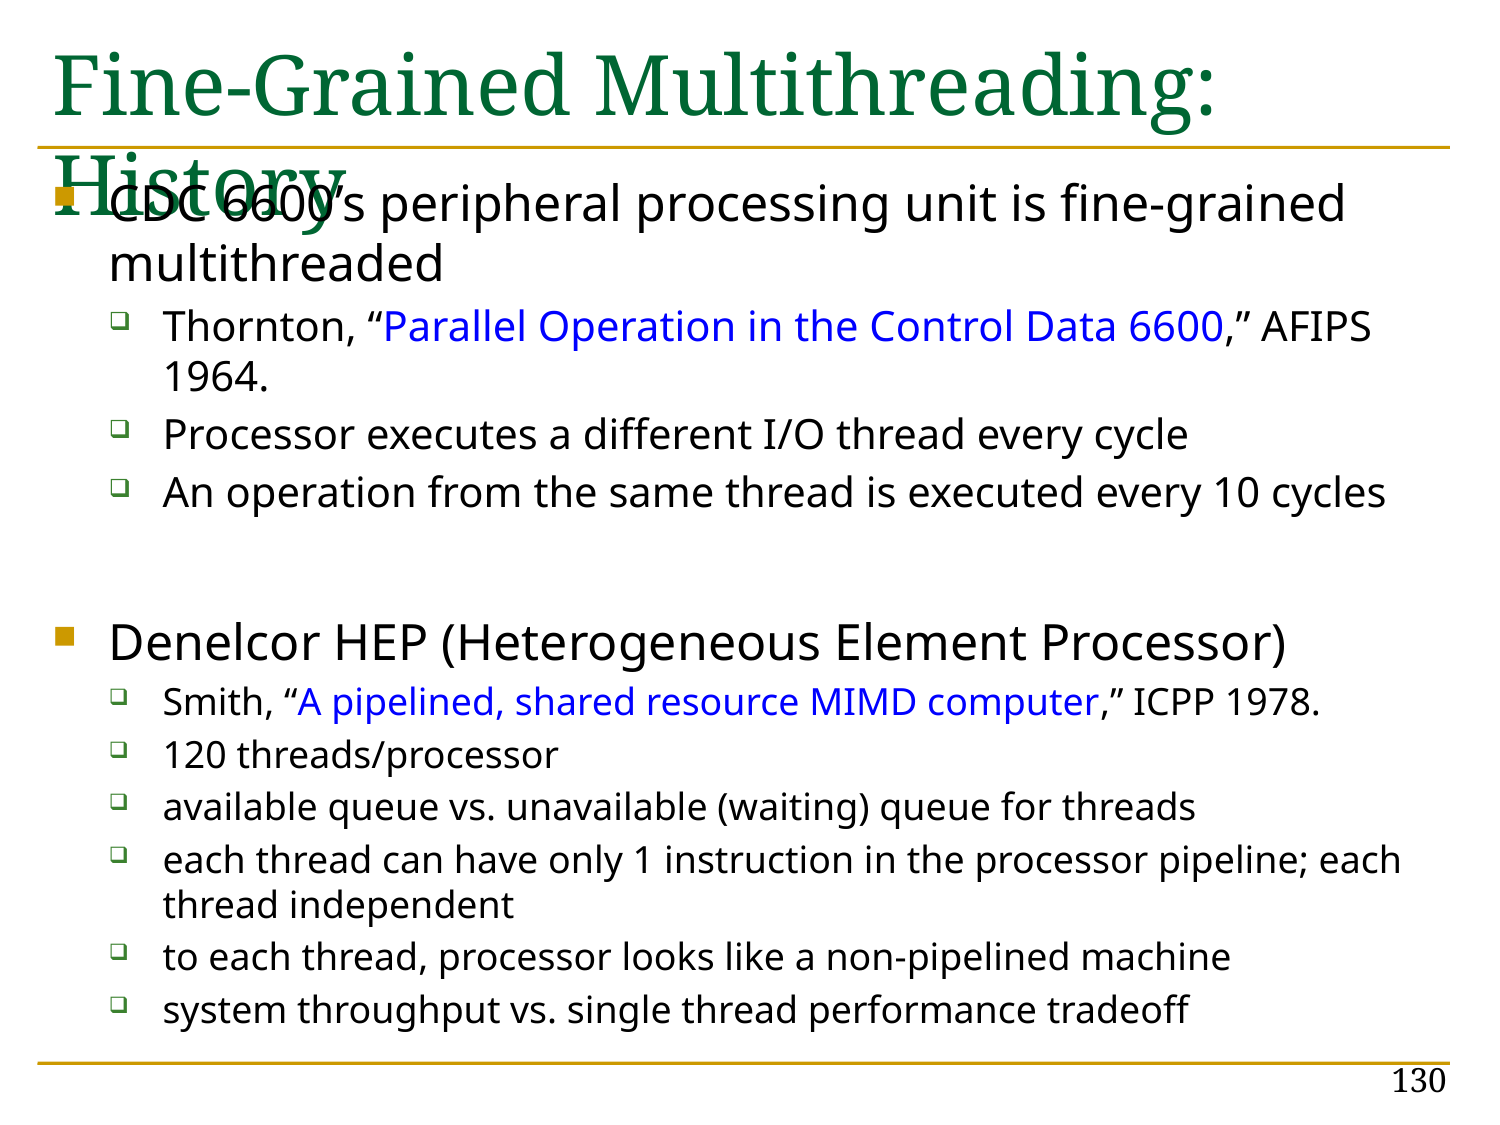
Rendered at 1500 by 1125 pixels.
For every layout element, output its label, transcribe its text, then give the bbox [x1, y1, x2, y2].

slide_number 130 [1111, 1036, 1462, 1112]
title Fine-Grained Multithreading: History [37, 24, 1450, 163]
list CDC 6600’s peripheral processing unit is fine-grained multithreaded Thornton, “Parallel Operation in the Control Data 6600,” AFIPS 1964. Processor executes a different I/O thread every cycle An operation from the same thread is executed every 10 cycles Denelcor HEP (Heterogeneous Element Processor) Smith, “A pipelined, shared resource MIMD computer,” ICPP 1978. 120 threads/processor available queue vs. unavailable (waiting) queue for threads each thread can have only 1 instruction in the processor pipeline; each thread independent to each thread, processor looks like a non-pipelined machine system throughput vs. single thread performance tradeoff [37, 163, 1500, 1016]
